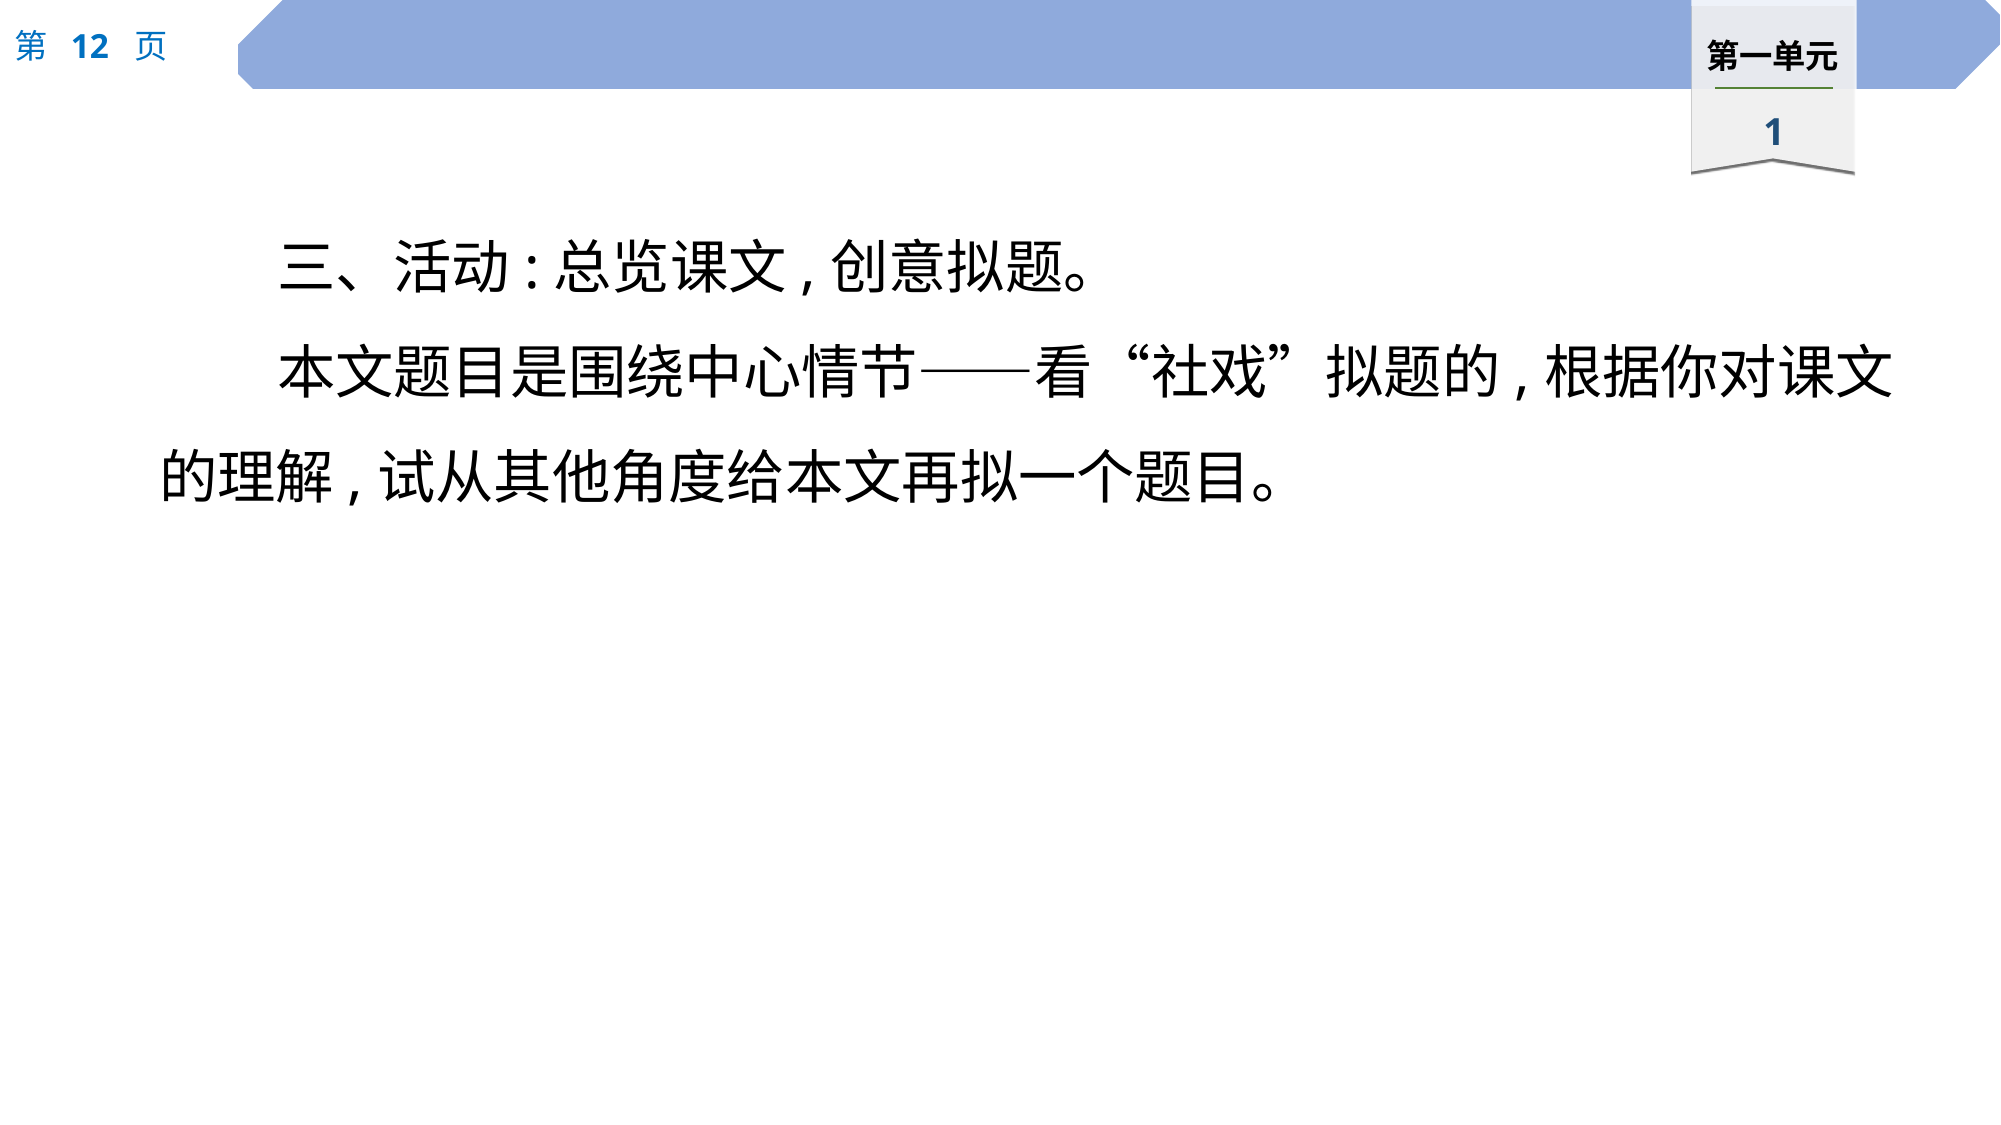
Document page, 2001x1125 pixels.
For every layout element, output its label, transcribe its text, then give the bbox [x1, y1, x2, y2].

list 三、活动:总览课文,创意拟题。 本文题目是围绕中心情节——看“社戏”拟题的,根据你对课文的理解,试从其他角度给本文再拟一个题目。 [144, 187, 1926, 1043]
